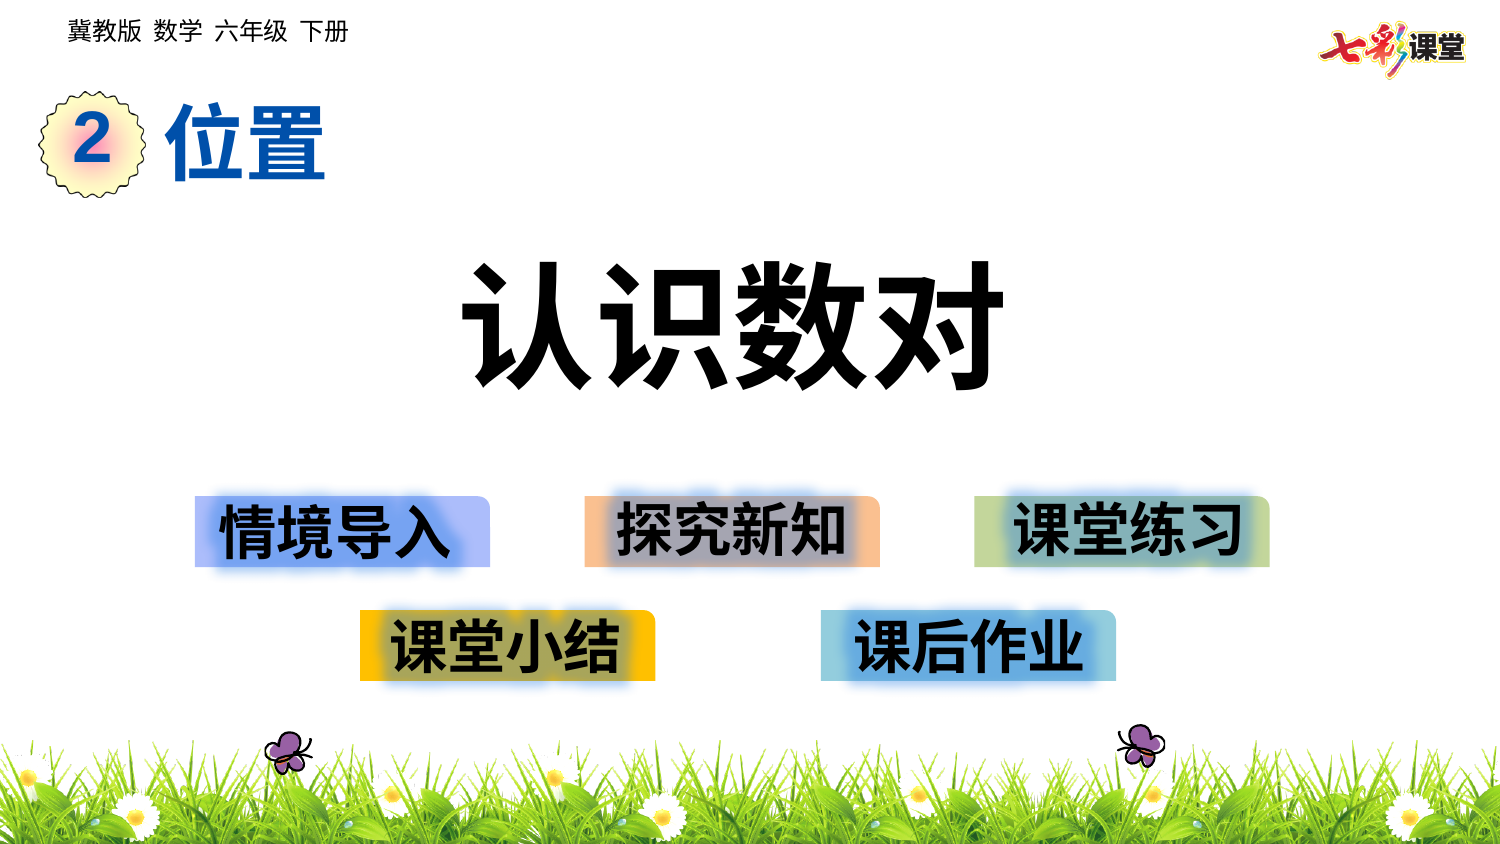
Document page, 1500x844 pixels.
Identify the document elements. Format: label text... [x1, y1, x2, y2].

picture [0, 723, 1500, 844]
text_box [37, 81, 146, 198]
text_box 课后作业 [833, 598, 1106, 693]
picture [1316, 20, 1468, 80]
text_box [0, 0, 573, 70]
text_box 课堂练习 [993, 481, 1266, 575]
text_box 位置 [150, 85, 341, 197]
text_box 认识数对 [446, 235, 1020, 412]
text_box 情境导入 [199, 484, 472, 579]
text_box 课堂小结 [370, 598, 642, 693]
text_box 探究新知 [596, 481, 868, 575]
